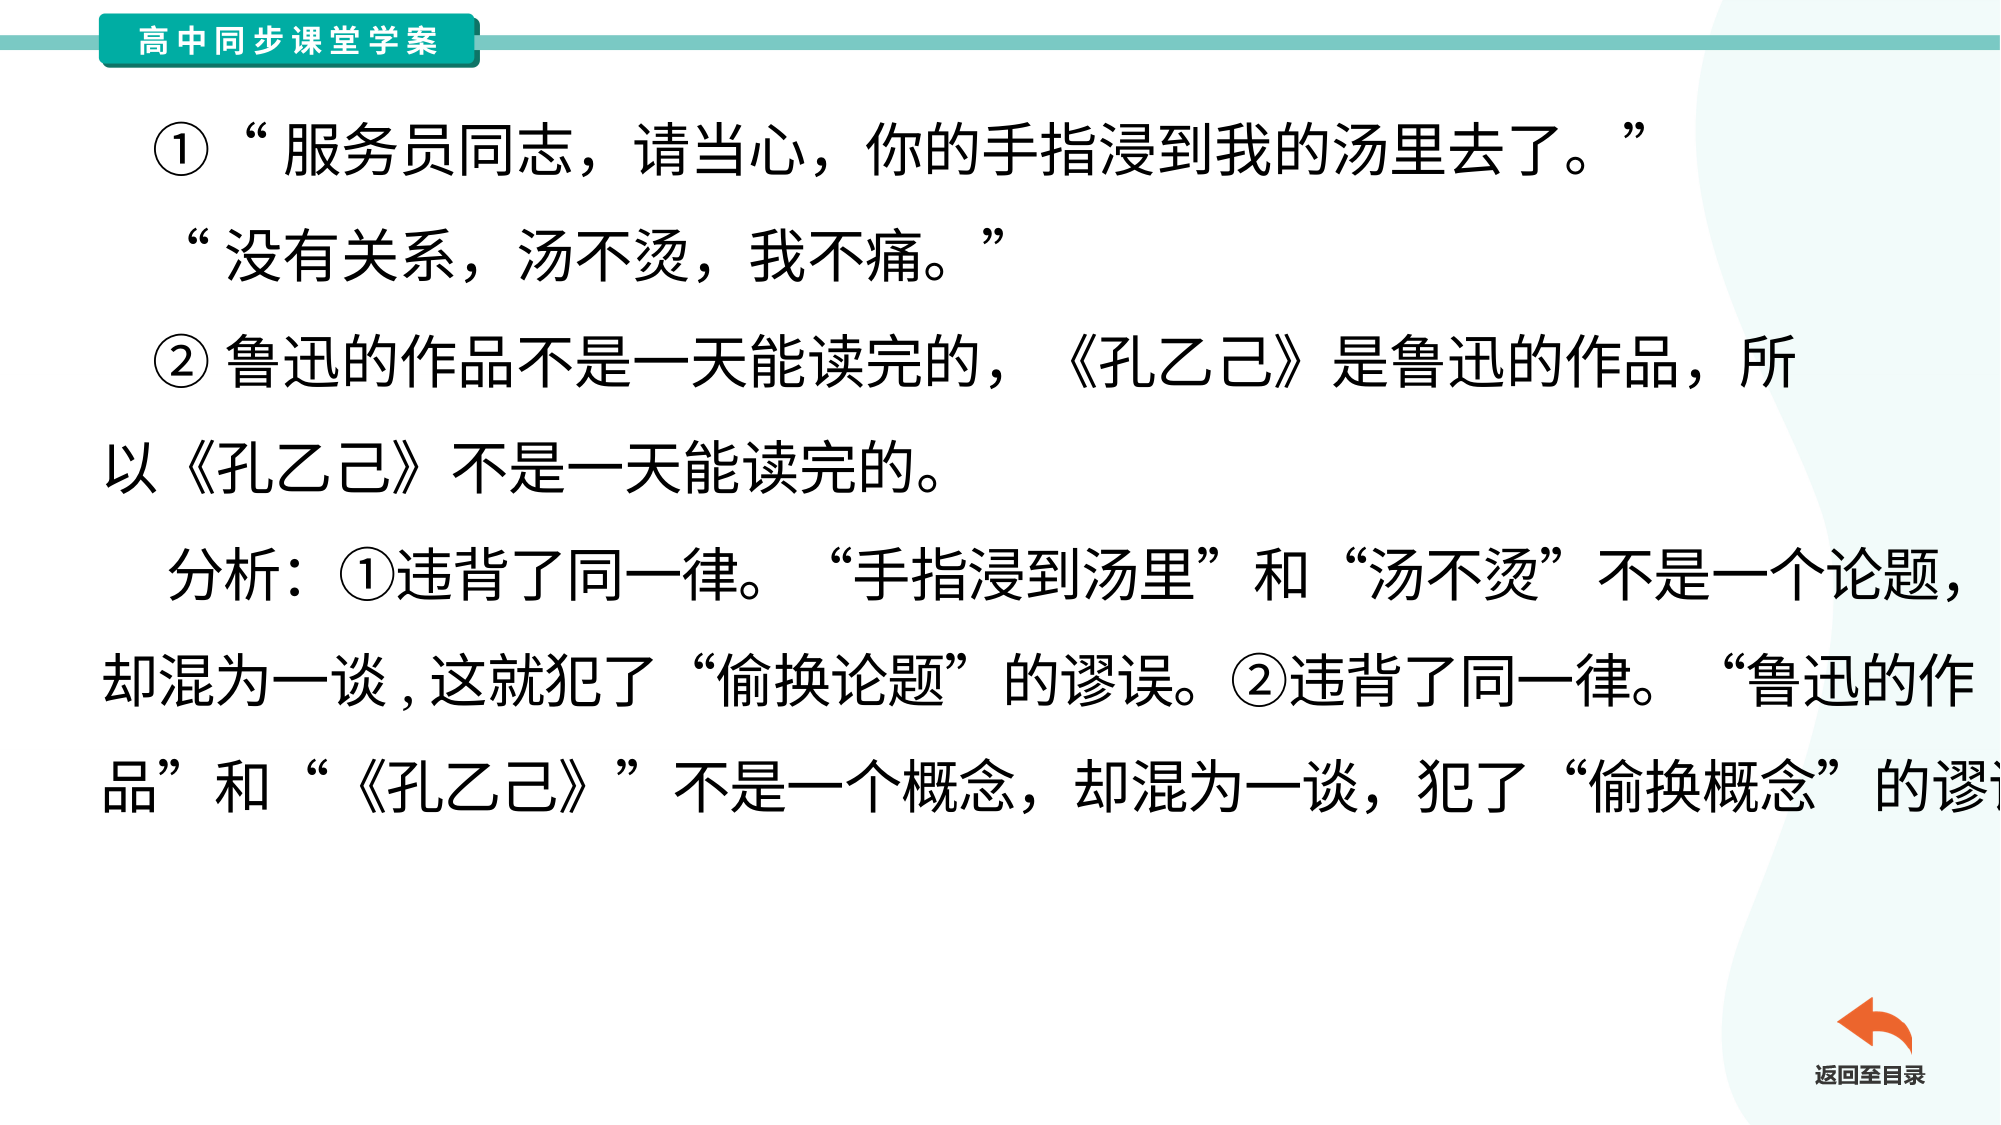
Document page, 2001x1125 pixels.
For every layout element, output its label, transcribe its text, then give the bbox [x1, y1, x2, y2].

text_box ①“服务员同志，请当心，你的手指浸到我的汤里去了。” “没有关系，汤不烫，我不痛。” ②鲁迅的作品不是一天能读完的，《孔乙己》是鲁迅的作品，所 以《孔乙己》不是一天能读完的。 分析：①违背了同一律。“手指浸到汤里”和“汤不烫”不是一个论题， 却混为一谈,这就犯了“偷换论题”的谬误。②违背了同一律。“鲁迅的作 品”和“《孔乙己》”不是一个概念，却混为一谈，犯了“偷换概念”的谬误。 [100, 76, 1899, 821]
picture [0, 0, 2000, 1125]
